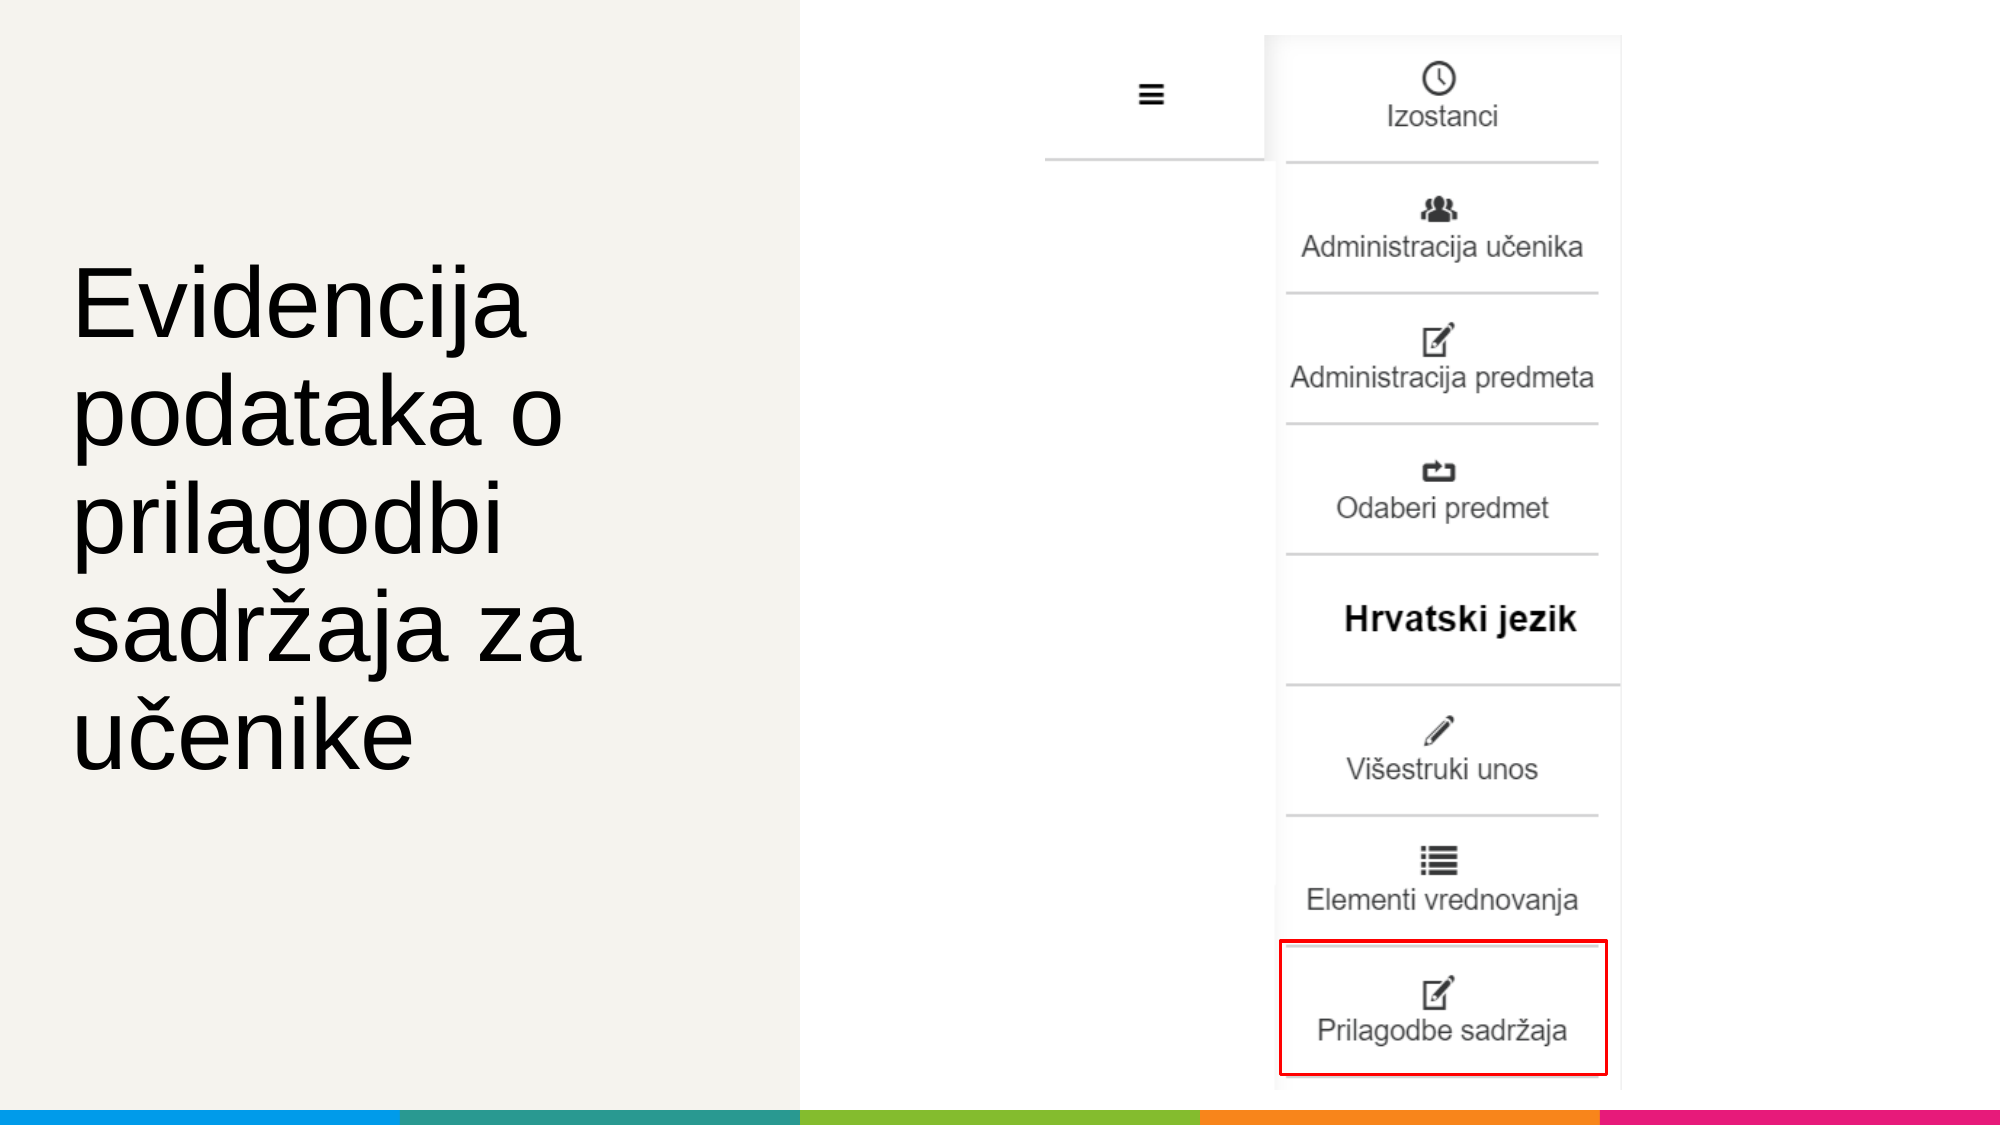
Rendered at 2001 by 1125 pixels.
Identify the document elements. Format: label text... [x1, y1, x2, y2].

picture [1045, 35, 1622, 1090]
title Evidencija podataka o prilagodbi sadržaja za učenike [56, 536, 787, 799]
